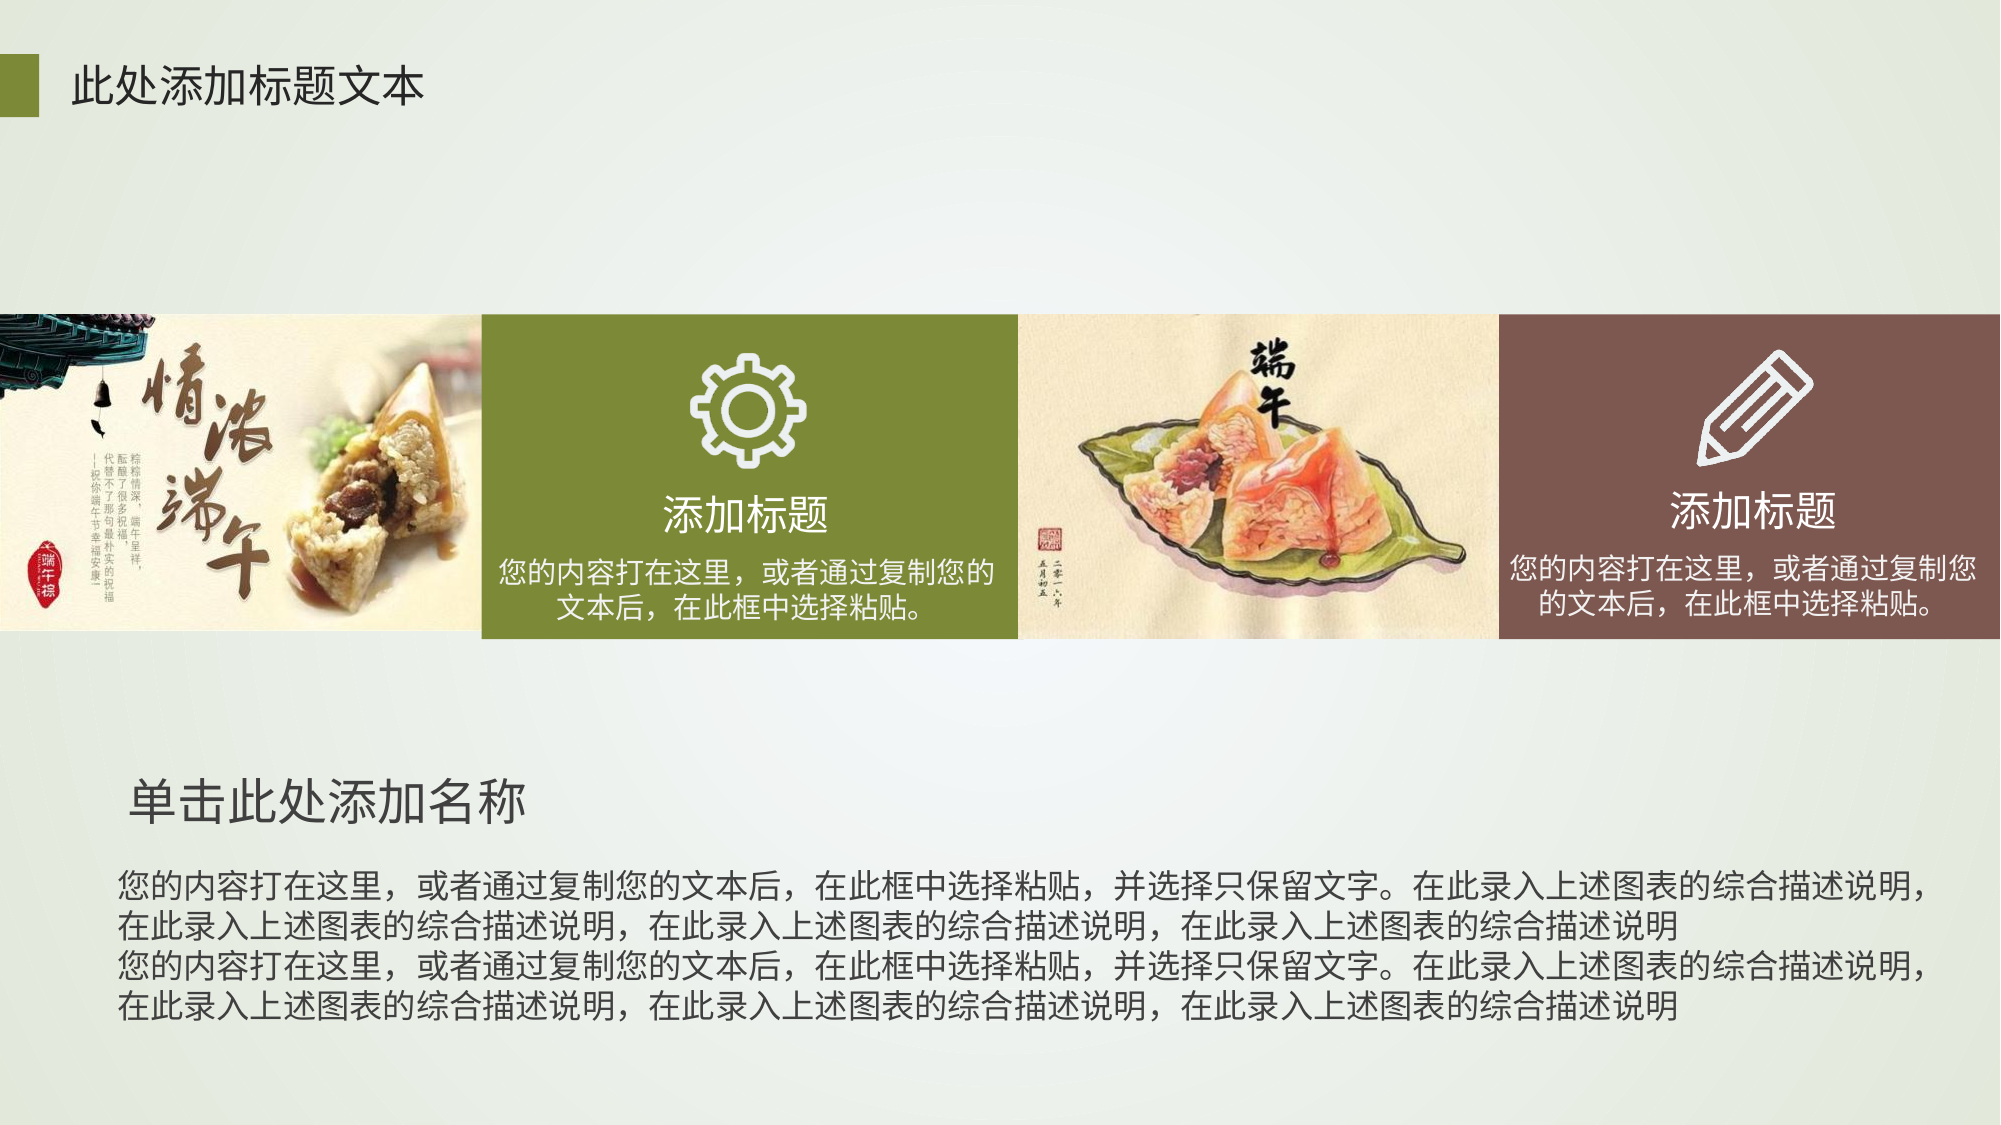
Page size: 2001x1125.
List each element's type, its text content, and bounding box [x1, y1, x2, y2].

text_box 添加标题 [647, 481, 845, 546]
picture [1696, 348, 1814, 467]
text_box [481, 632, 1025, 640]
picture [681, 344, 815, 477]
text_box [1498, 313, 2000, 543]
text_box 您的内容打在这里，或者通过复制您的文本后，在此框中选择粘贴。 [474, 546, 1018, 632]
text_box [481, 313, 1025, 546]
picture [0, 314, 482, 631]
text_box [0, 53, 40, 118]
text_box [1498, 628, 2000, 640]
text_box 您的内容打在这里，或者通过复制您的文本后，在此框中选择粘贴，并选择只保留文字。在此录入上述图表的综合描述说明，在此录入上述图表的综合描述说明，在此录入上述图表的综合描述说明，在此录入上述图表的综合描述说明 您的内容打在这里，或者通过复制您的文本后，在此框中选择粘贴，并选择只保留文字。在此录入上述图表的综合描述说明，在此录入上述图表的综合描述说明，在此录入上述图表的综合描述说明，在此录入上述图表的综合描述说明 [102, 857, 1969, 1033]
picture [1018, 314, 1499, 639]
text_box 单击此处添加名称 [112, 763, 543, 838]
text_box 您的内容打在这里，或者通过复制您的文本后，在此框中选择粘贴。 [1499, 543, 2000, 628]
text_box 此处添加标题文本 [70, 58, 679, 112]
text_box 添加标题 [1654, 477, 1852, 543]
